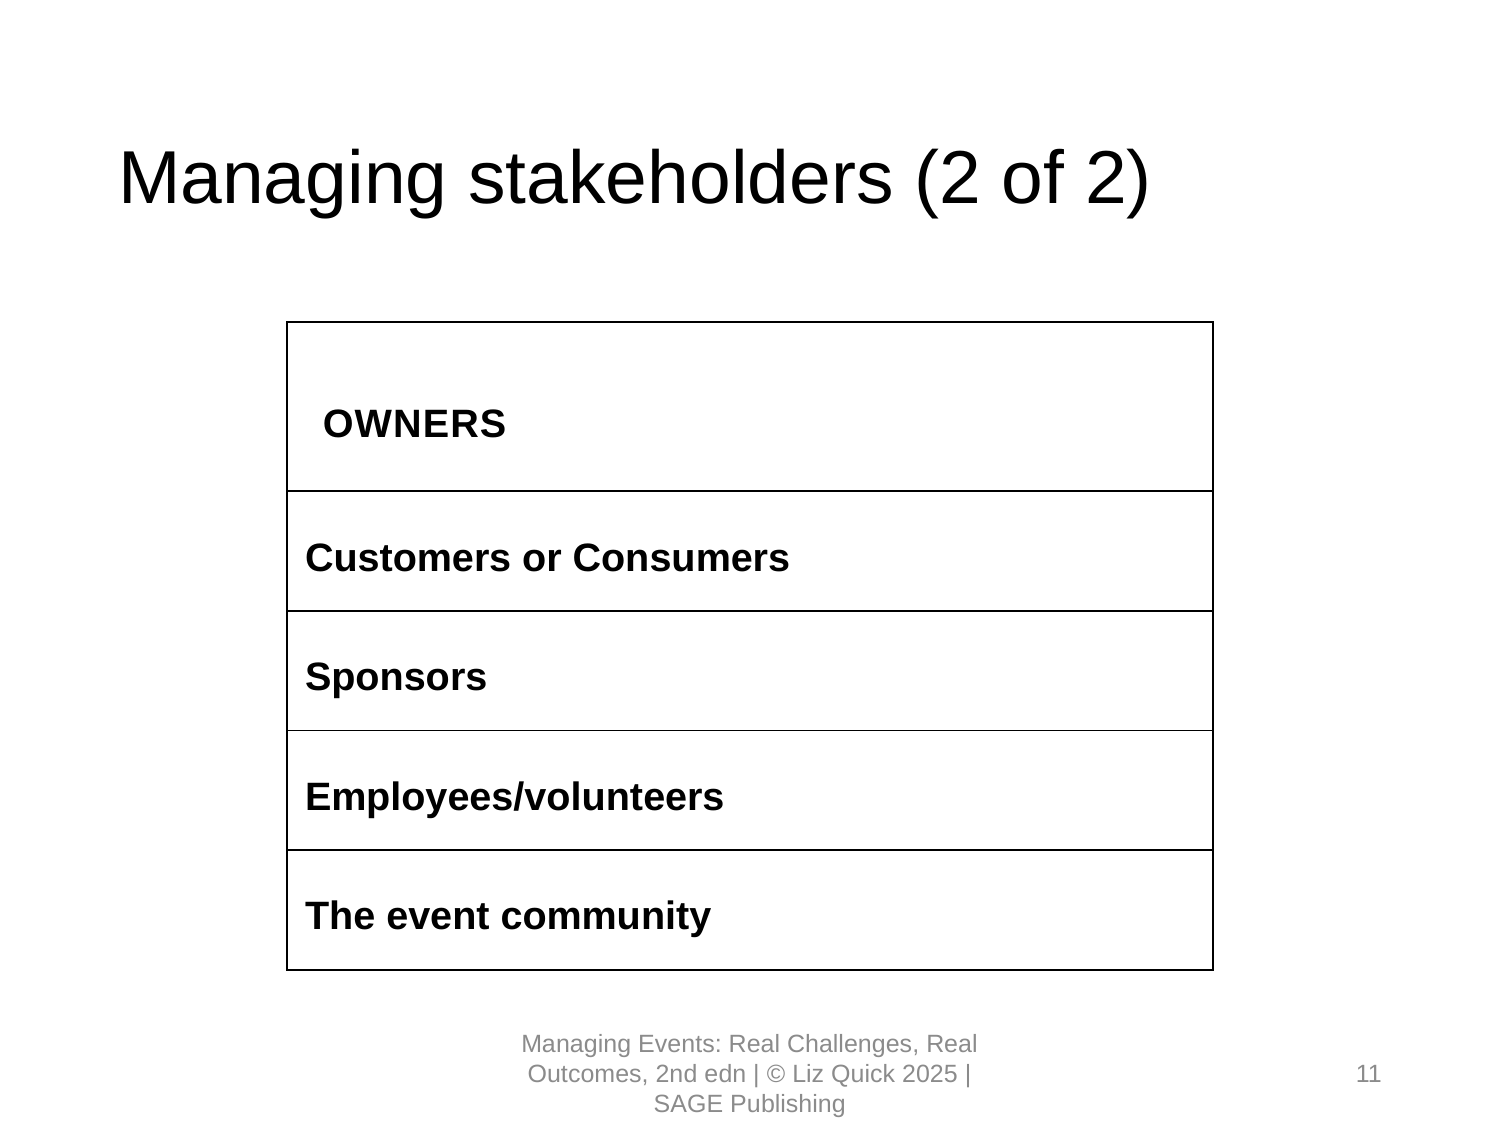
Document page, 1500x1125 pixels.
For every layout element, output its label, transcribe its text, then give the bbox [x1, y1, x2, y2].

table_cell Sponsors [288, 612, 1212, 730]
table_header Owners [288, 323, 1212, 490]
table_cell Customers or Consumers [288, 492, 1212, 610]
footer Managing Events: Real Challenges, Real Outcomes, 2nd edn | © Liz Quick 2025 | SAGE Publishing [496, 1042, 1004, 1103]
title Managing stakeholders (2 of 2) [103, 70, 1397, 288]
table_cell The event community [288, 851, 1212, 969]
table_cell Employees/volunteers [288, 731, 1212, 849]
slide_number 11 [1059, 1042, 1397, 1103]
